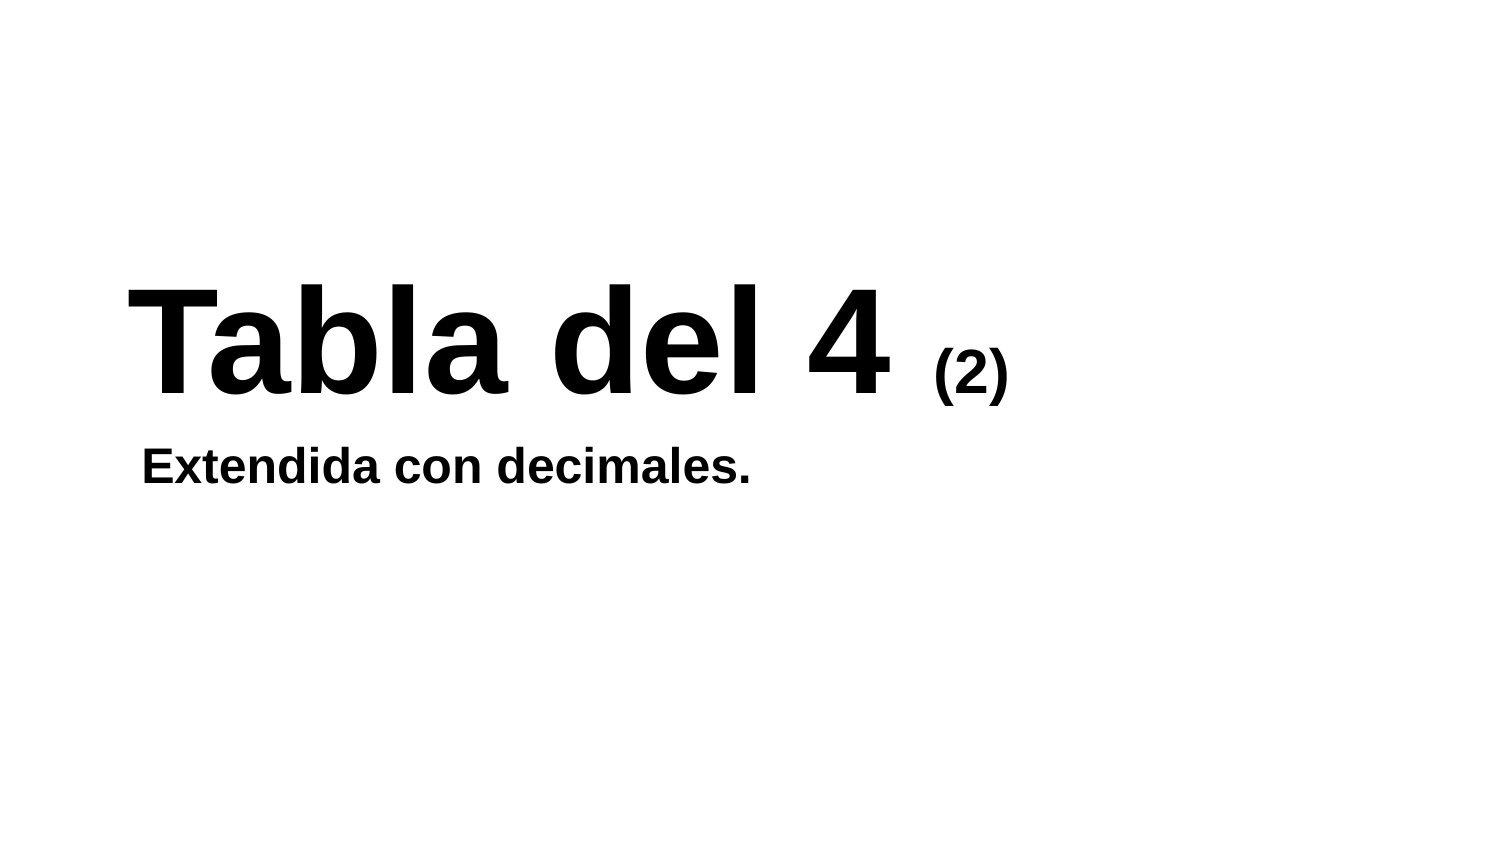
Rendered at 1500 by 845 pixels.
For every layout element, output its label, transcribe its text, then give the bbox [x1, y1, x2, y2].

text_box Tabla del 4 (2) Extendida con decimales. [112, 235, 1388, 509]
